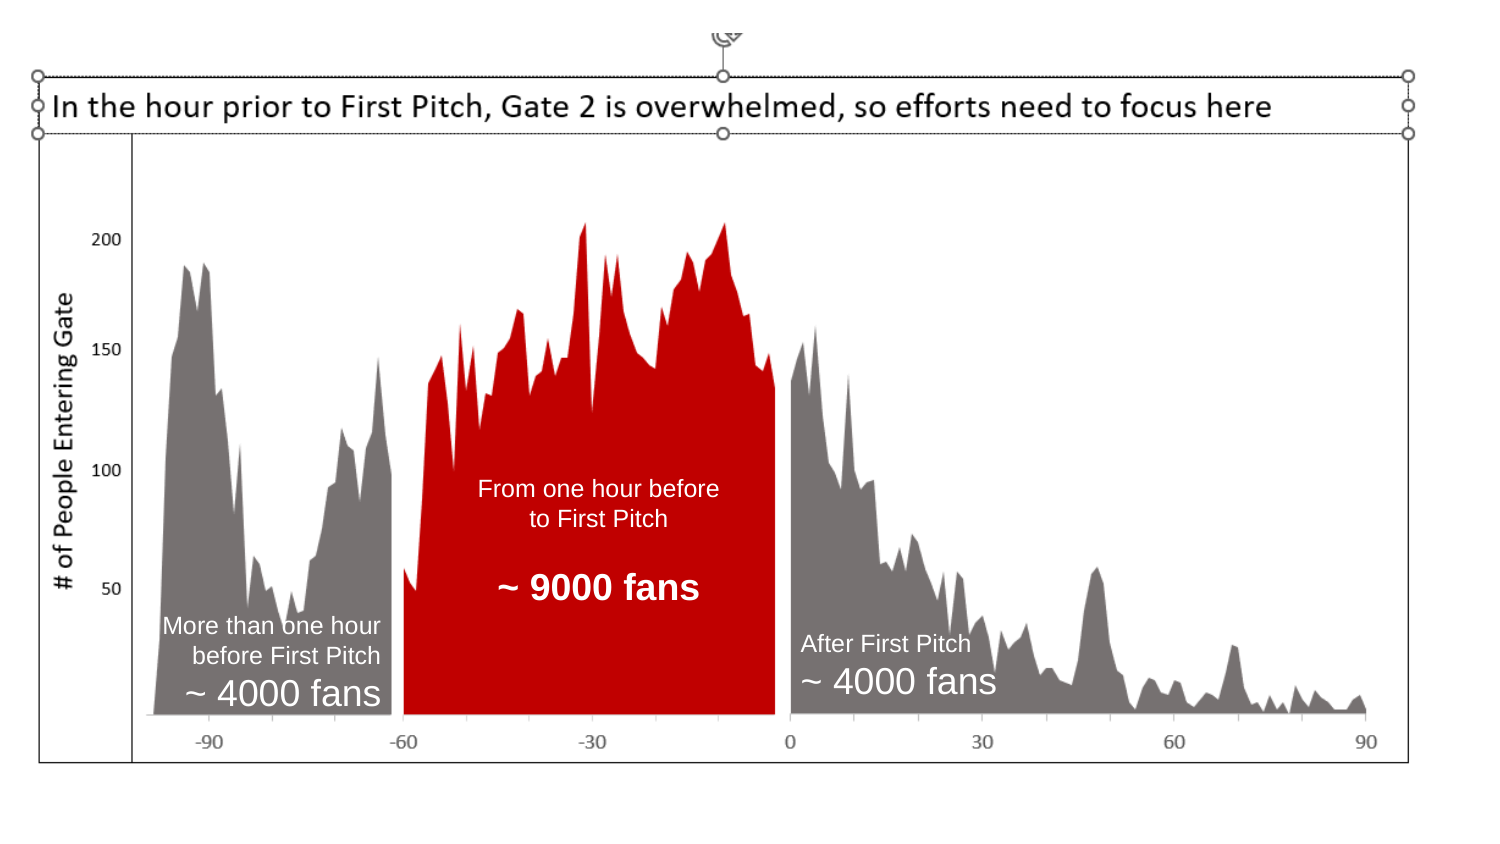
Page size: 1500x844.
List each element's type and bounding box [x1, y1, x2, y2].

picture [24, 32, 1476, 811]
